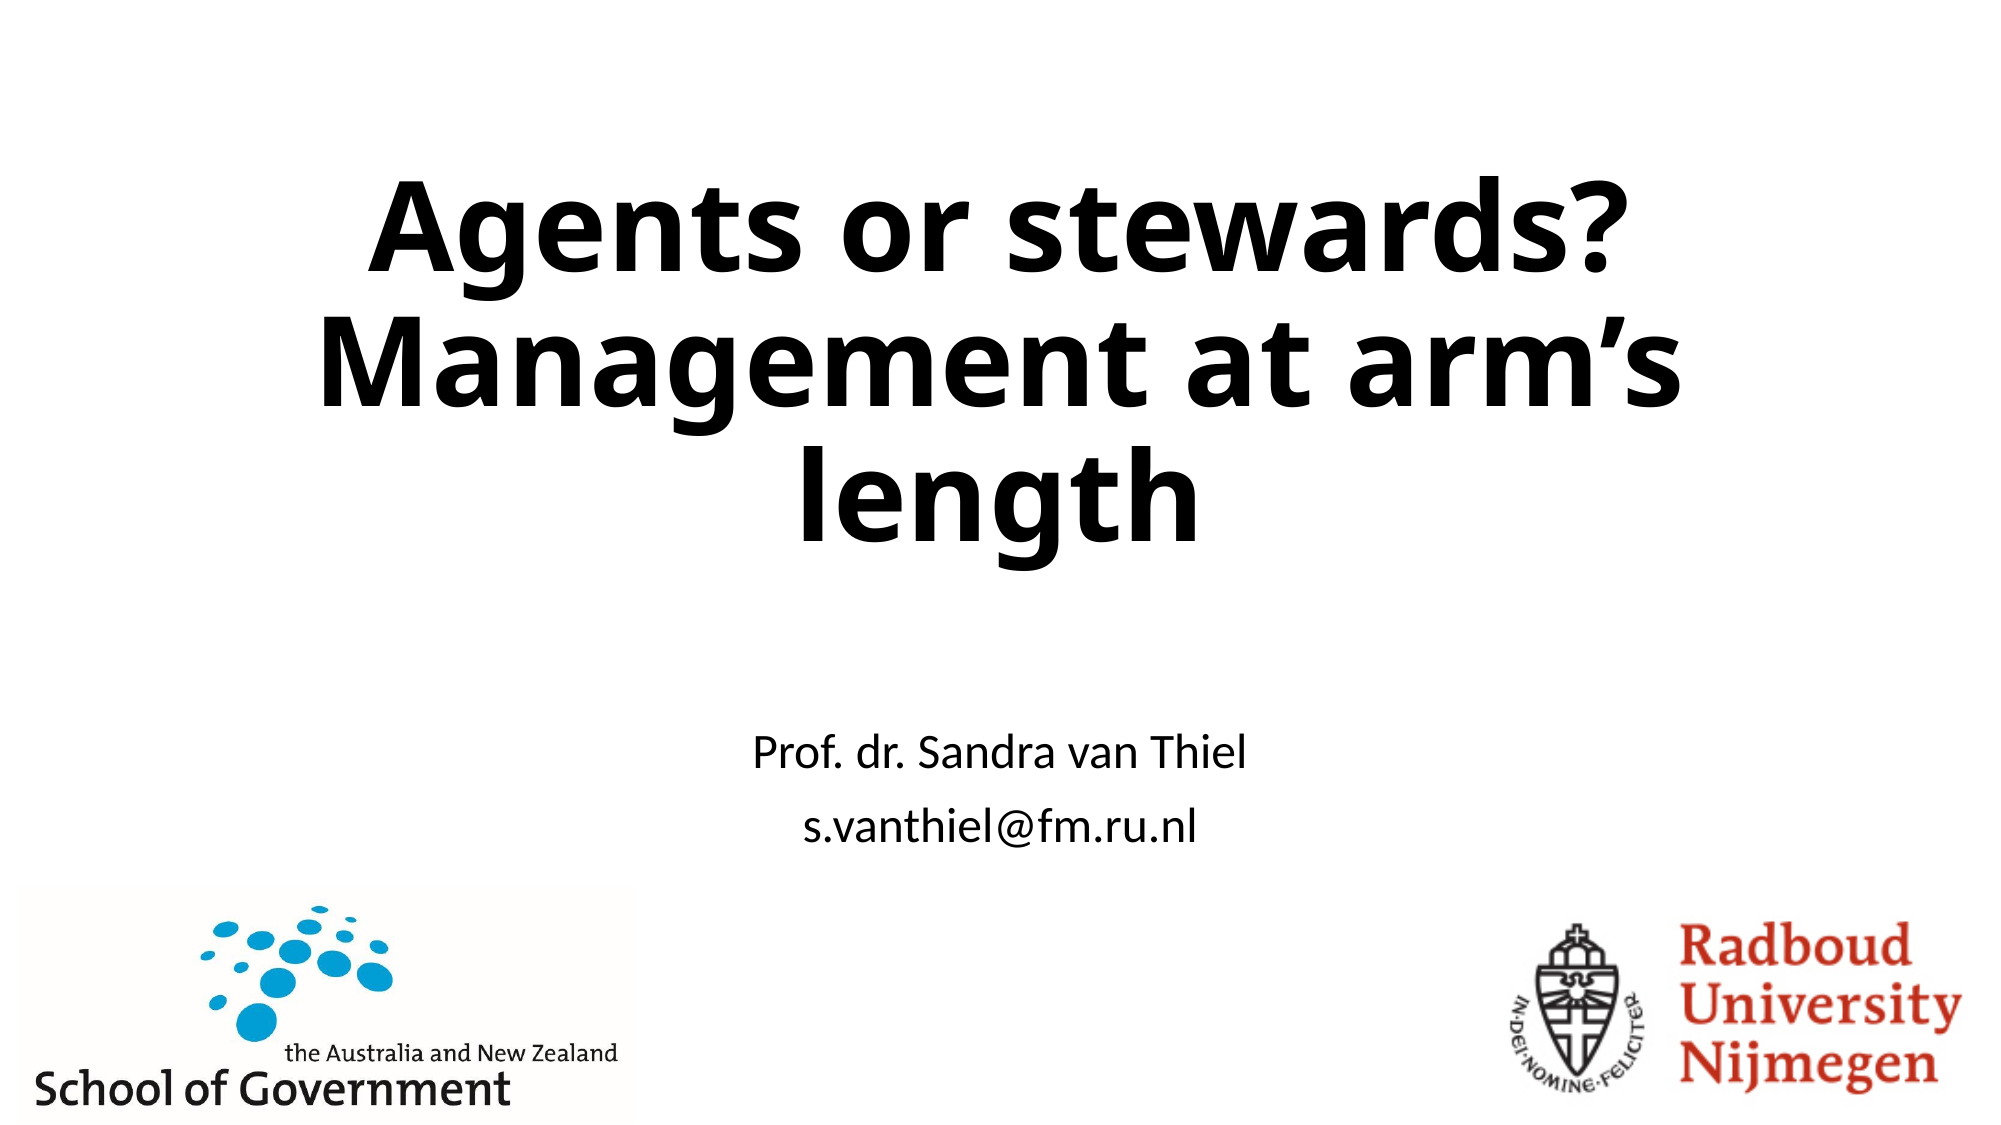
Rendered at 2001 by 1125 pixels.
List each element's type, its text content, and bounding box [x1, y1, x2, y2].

title Agents or stewards? Management at arm’s length [249, 184, 1750, 576]
subtitle Prof. dr. Sandra van Thiel s.vanthiel@fm.ru.nl [249, 718, 1750, 863]
picture [17, 887, 636, 1124]
picture [1507, 887, 1966, 1124]
